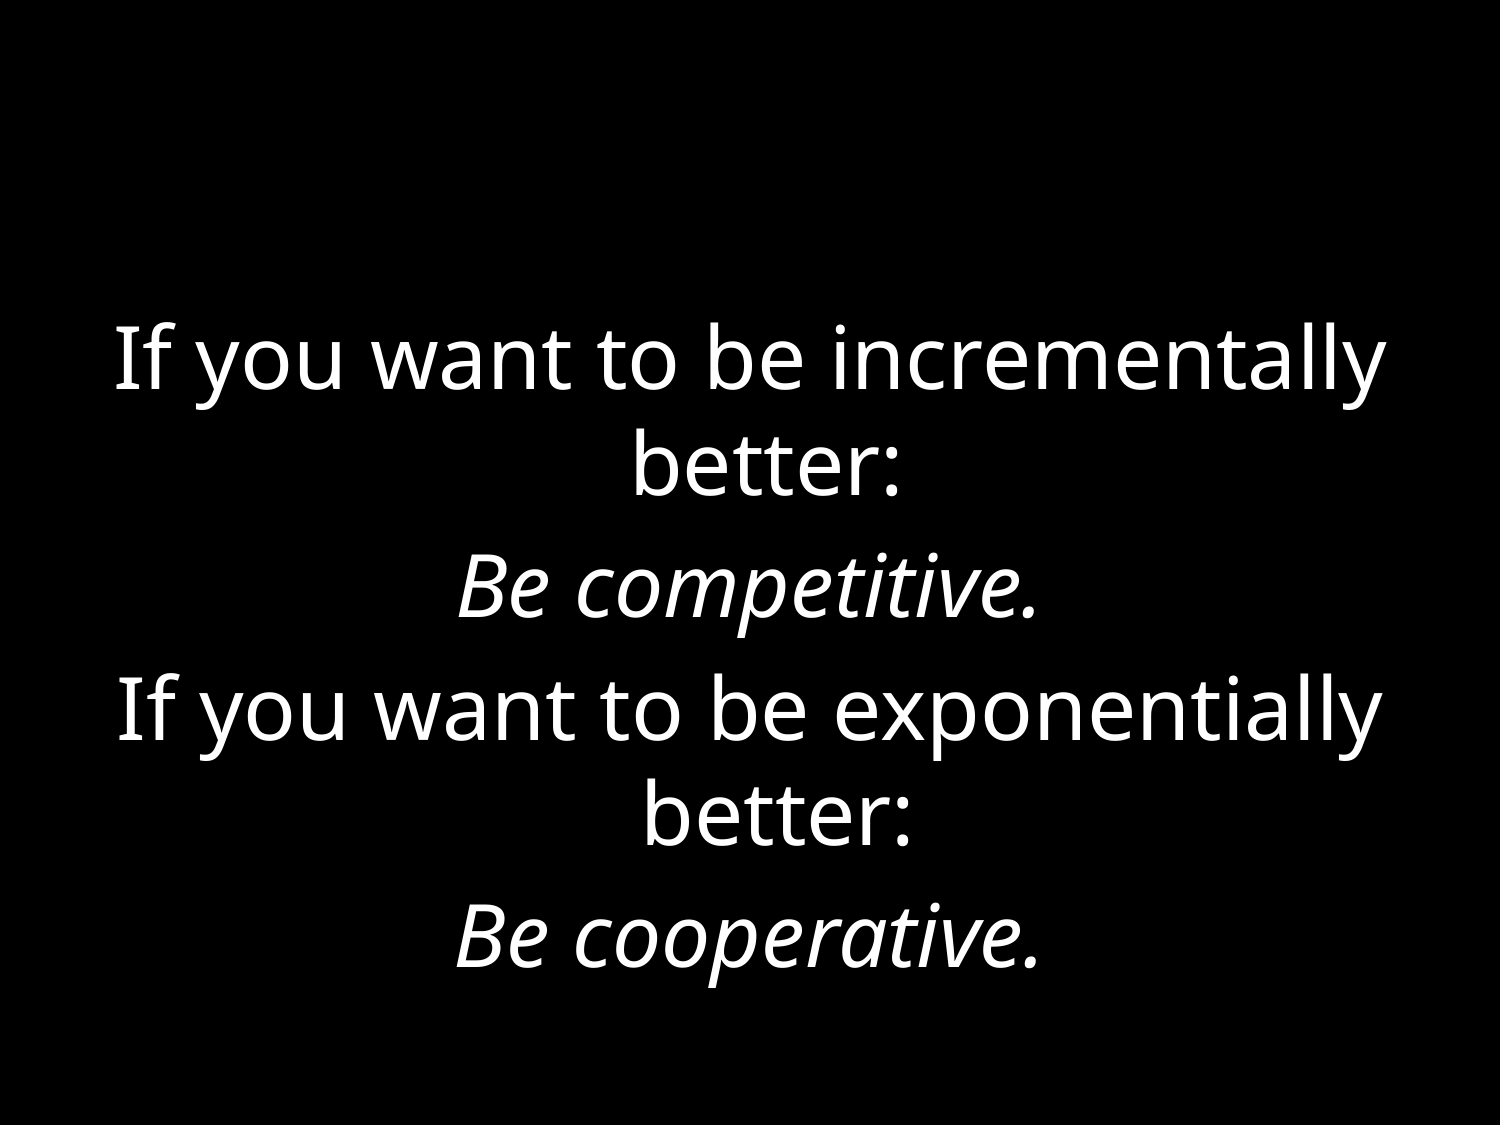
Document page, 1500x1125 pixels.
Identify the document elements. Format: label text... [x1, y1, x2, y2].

list If you want to be incrementally better: Be competitive. If you want to be exponentially better: Be cooperative. [37, 50, 1463, 1088]
